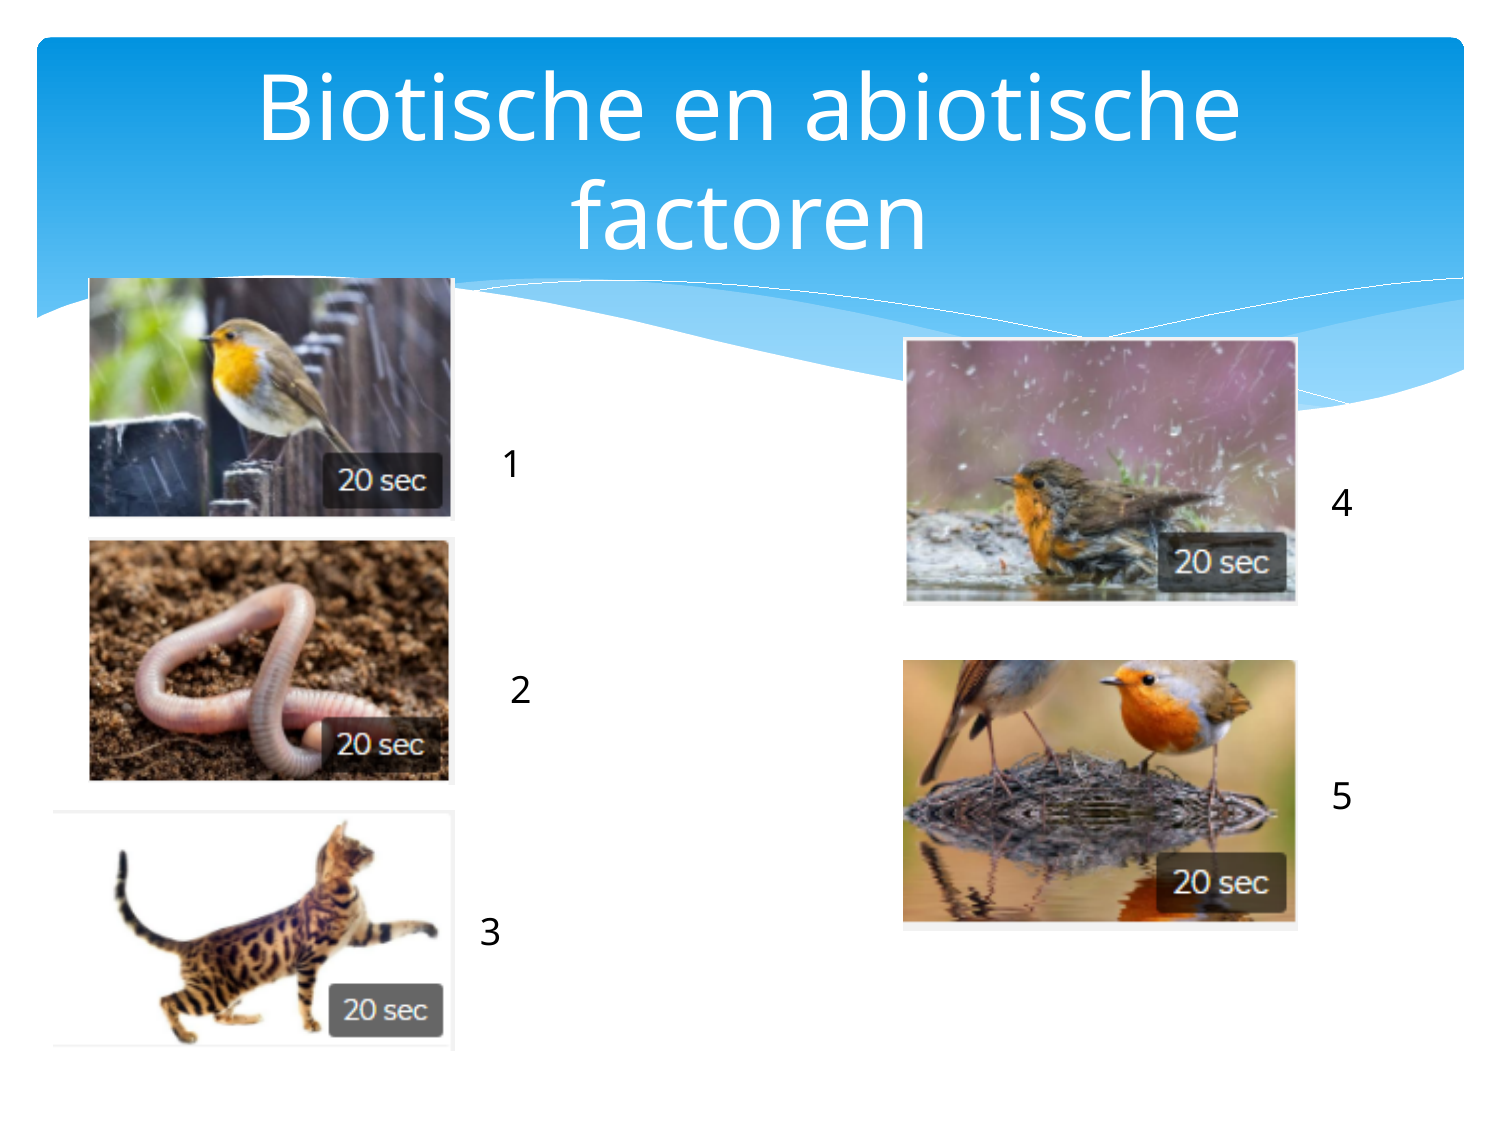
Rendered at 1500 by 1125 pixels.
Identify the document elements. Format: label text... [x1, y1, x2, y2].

picture [88, 536, 455, 785]
picture [903, 337, 1298, 606]
picture [88, 277, 455, 522]
picture [52, 810, 455, 1051]
text_box 5 [1316, 764, 1368, 825]
picture [903, 659, 1298, 931]
title Biotische en abiotische factoren [75, 55, 1425, 261]
text_box 4 [1316, 471, 1368, 531]
text_box 3 [465, 900, 516, 960]
text_box 1 [486, 432, 538, 493]
text_box 2 [495, 658, 547, 719]
